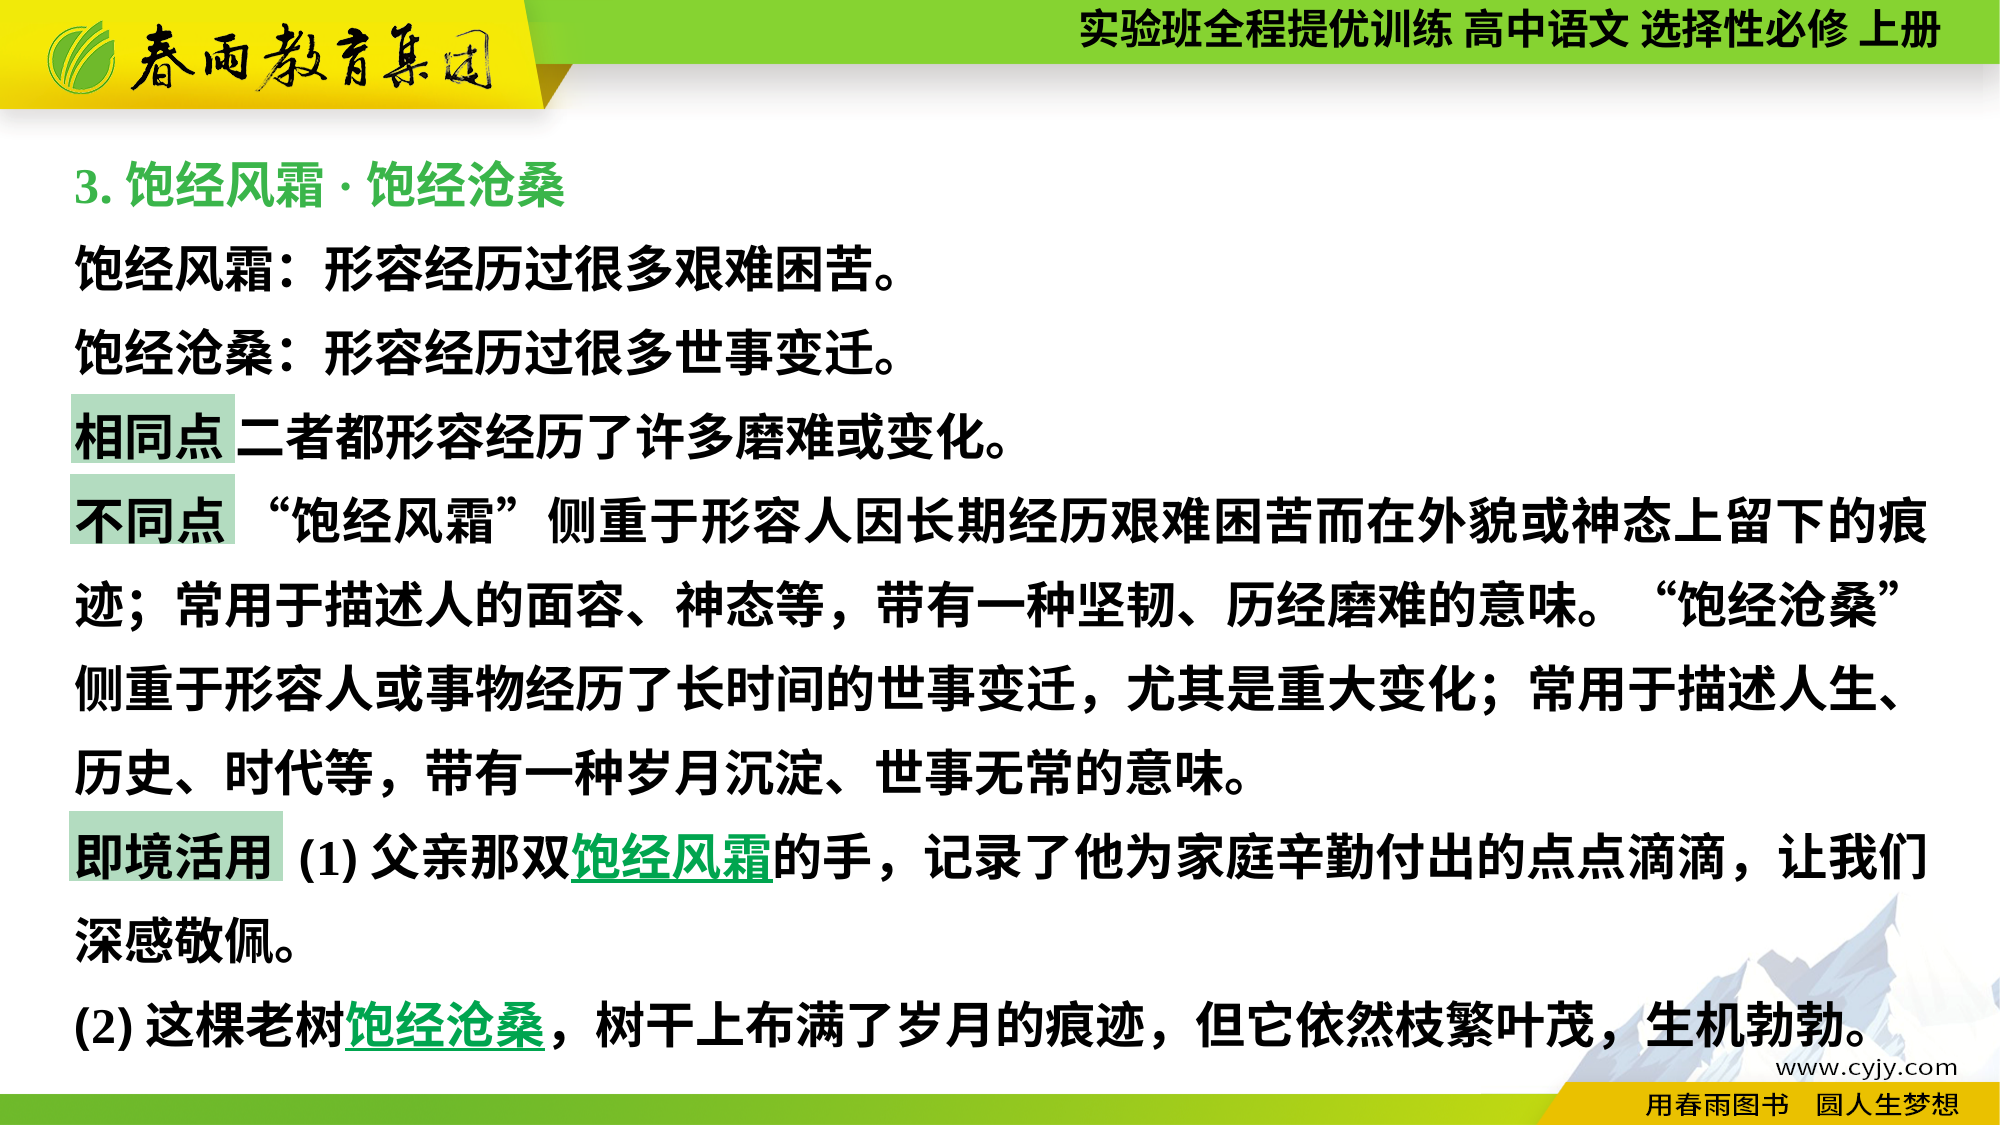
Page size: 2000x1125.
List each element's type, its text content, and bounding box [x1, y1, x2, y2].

picture [0, 0, 2000, 1125]
list 3.饱经风霜·饱经沧桑 饱经风霜：形容经历过很多艰难困苦。 饱经沧桑：形容经历过很多世事变迁。 相同点 二者都形容经历了许多磨难或变化。 不同点 “饱经风霜”侧重于形容人因长期经历艰难困苦而在外貌或神态上留下的痕迹；常用于描述人的面容、神态等，带有一种坚韧、历经磨难的意味。“饱经沧桑”侧重于形容人或事物经历了长时间的世事变迁，尤其是重大变化；常用于描述人生、历史、时代等，带有一种岁月沉淀、世事无常的意味。 即境活用 (1)父亲那双饱经风霜的手，记录了他为家庭辛勤付出的点点滴滴，让我们深感敬佩。 (2)这棵老树饱经沧桑，树干上布满了岁月的痕迹，但它依然枝繁叶茂，生机勃勃。 [59, 122, 1944, 1061]
